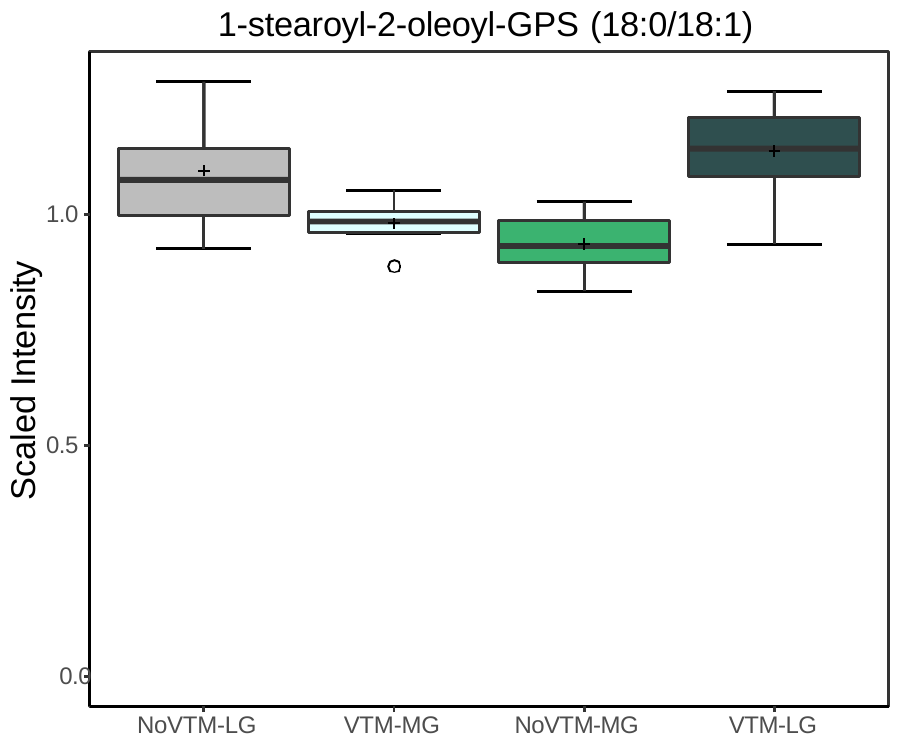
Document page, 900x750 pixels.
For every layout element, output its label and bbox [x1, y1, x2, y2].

text_box [1, 256, 82, 503]
text_box [215, 0, 763, 44]
text_box [83, 50, 891, 738]
slide_number [134, 713, 263, 750]
footer [57, 661, 95, 750]
text_box [44, 196, 82, 228]
